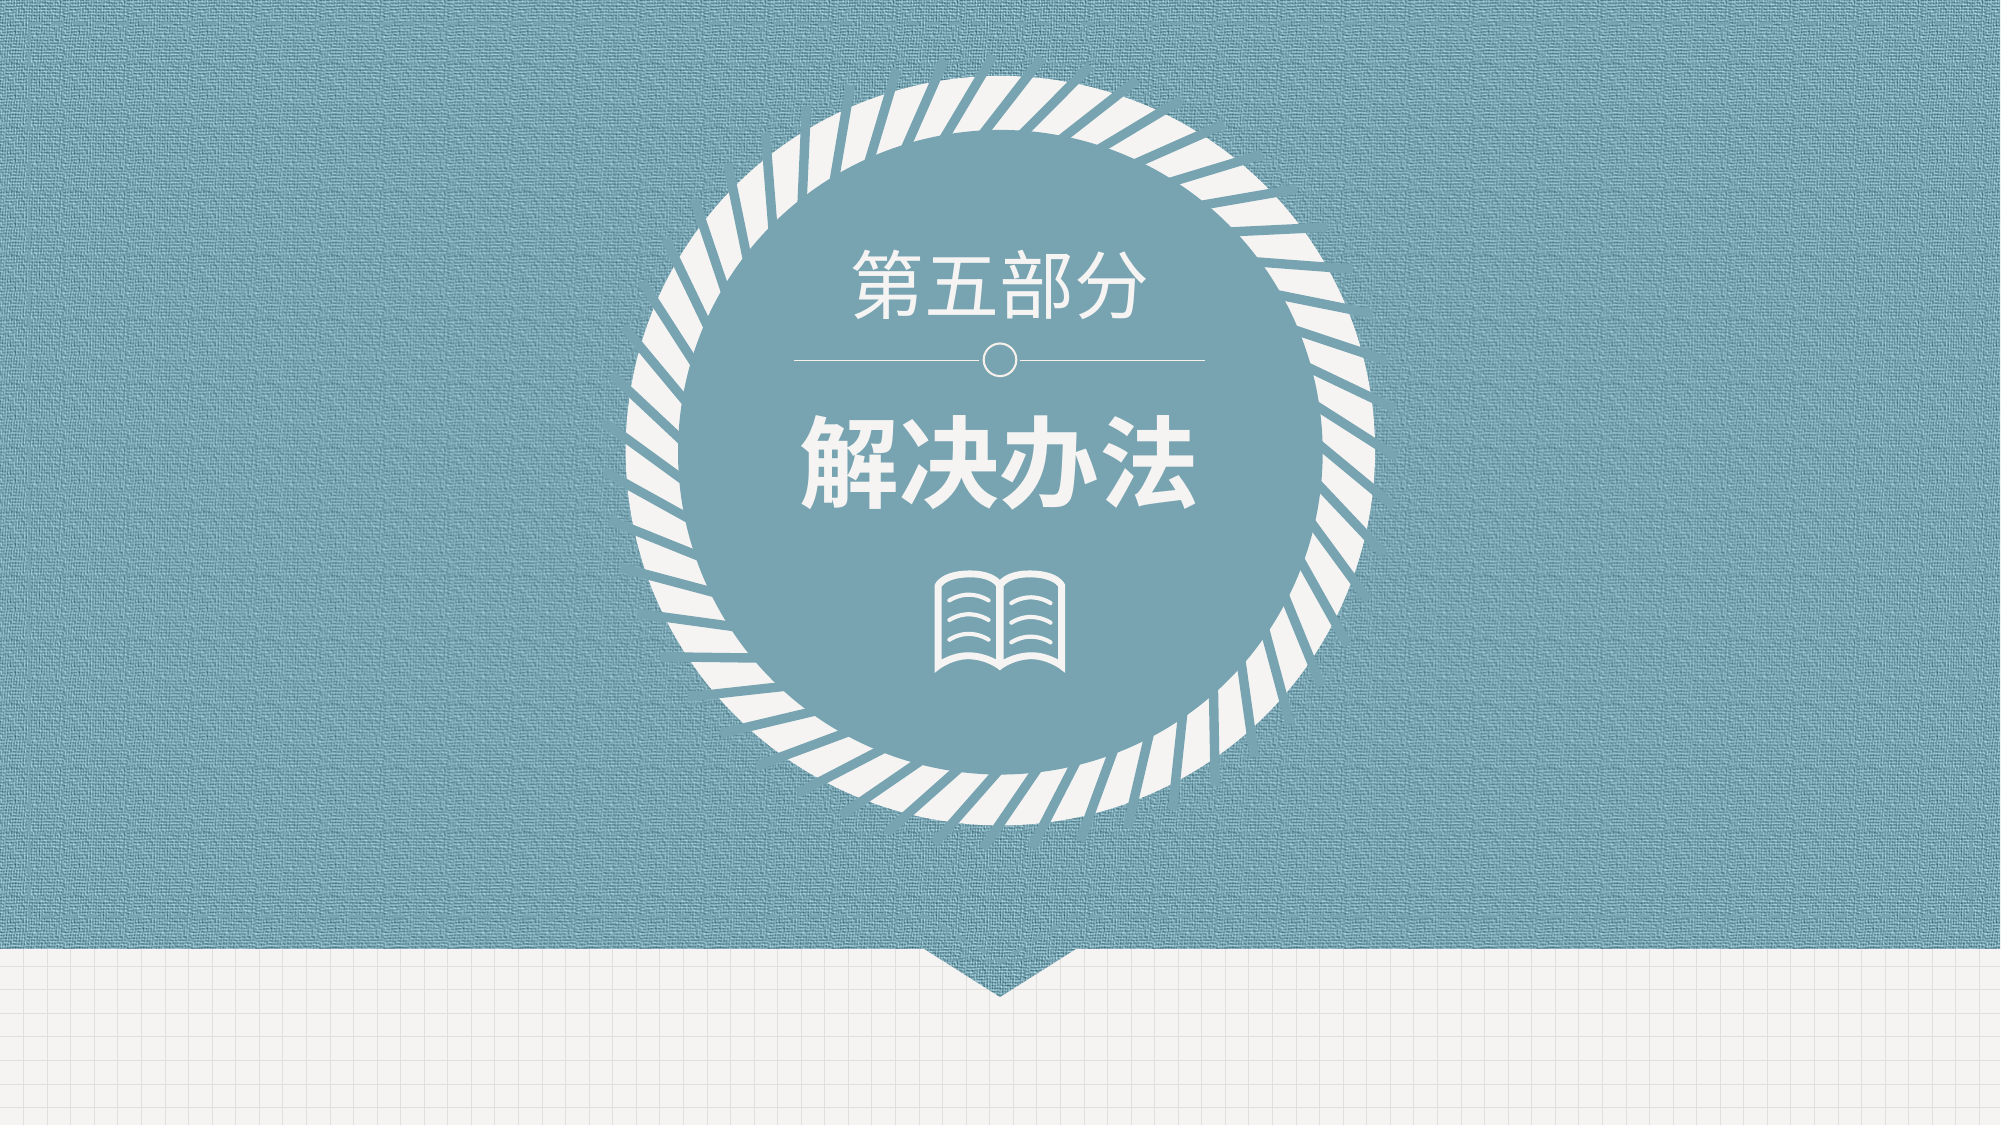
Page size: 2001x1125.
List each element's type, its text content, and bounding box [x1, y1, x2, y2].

picture [0, 0, 2001, 997]
list 第五部分 [793, 241, 1207, 339]
list 解决办法 [718, 406, 1280, 524]
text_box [934, 570, 1066, 673]
